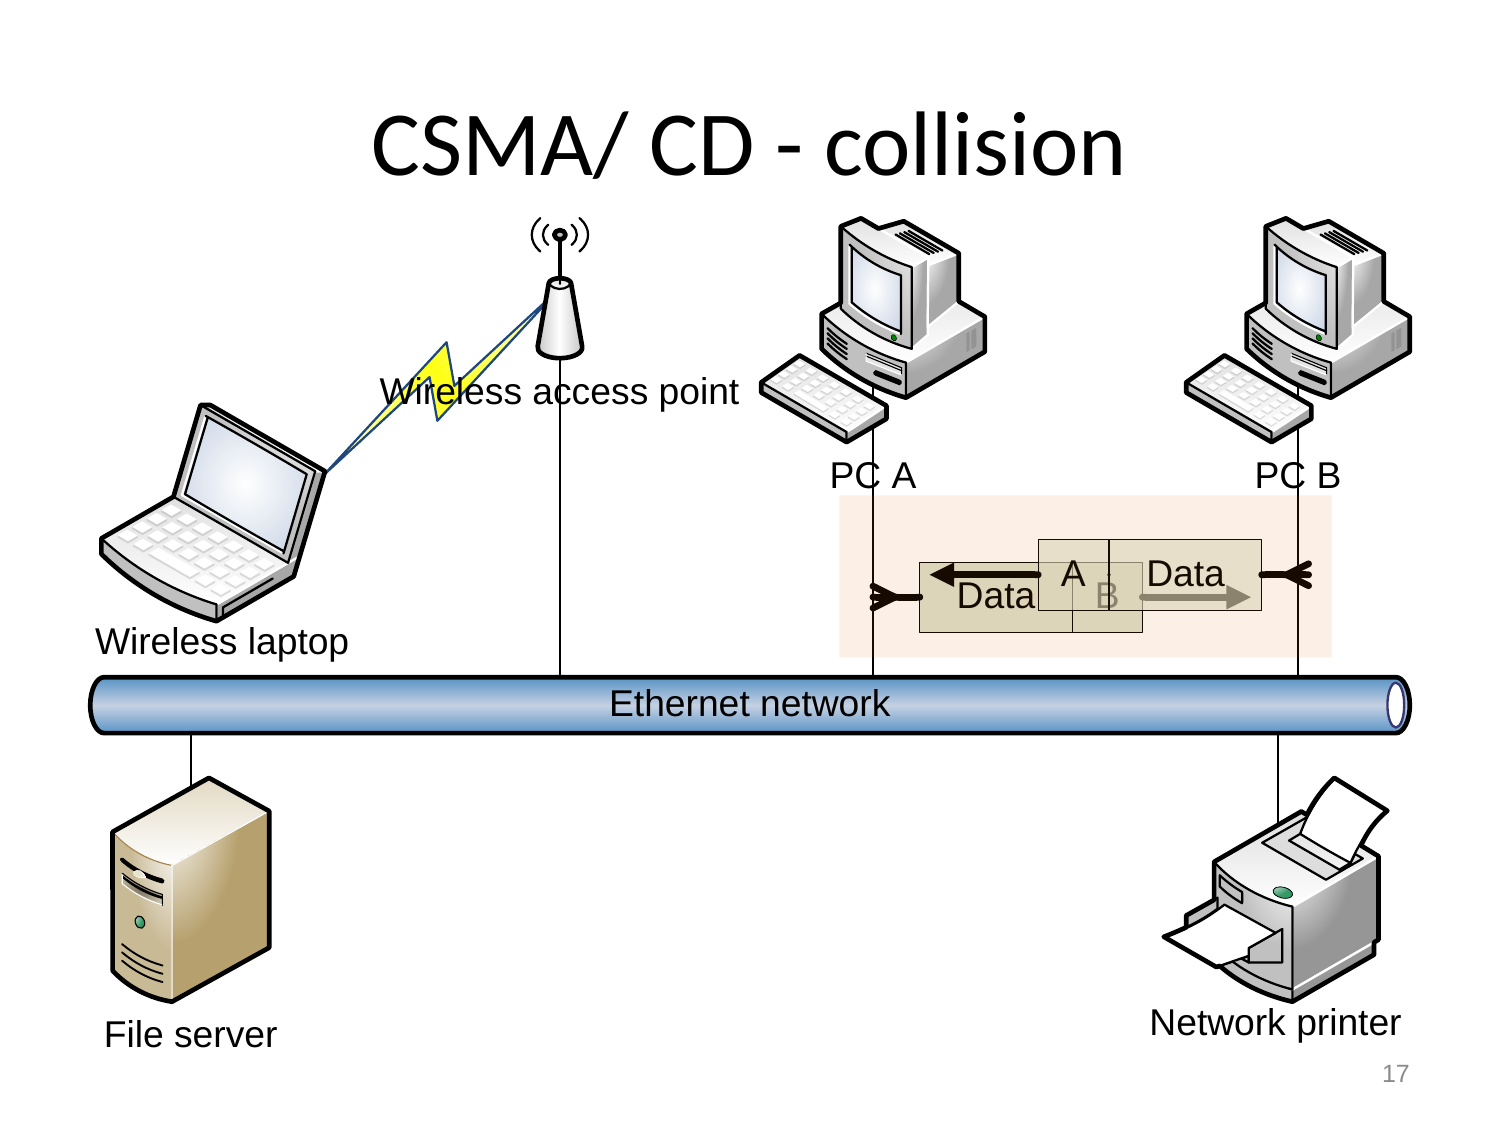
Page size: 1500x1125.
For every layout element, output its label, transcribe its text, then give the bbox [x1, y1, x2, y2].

slide_number 17 [1074, 1042, 1425, 1103]
picture [84, 212, 1416, 1063]
title CSMA/ CD - collision [74, 44, 1426, 233]
